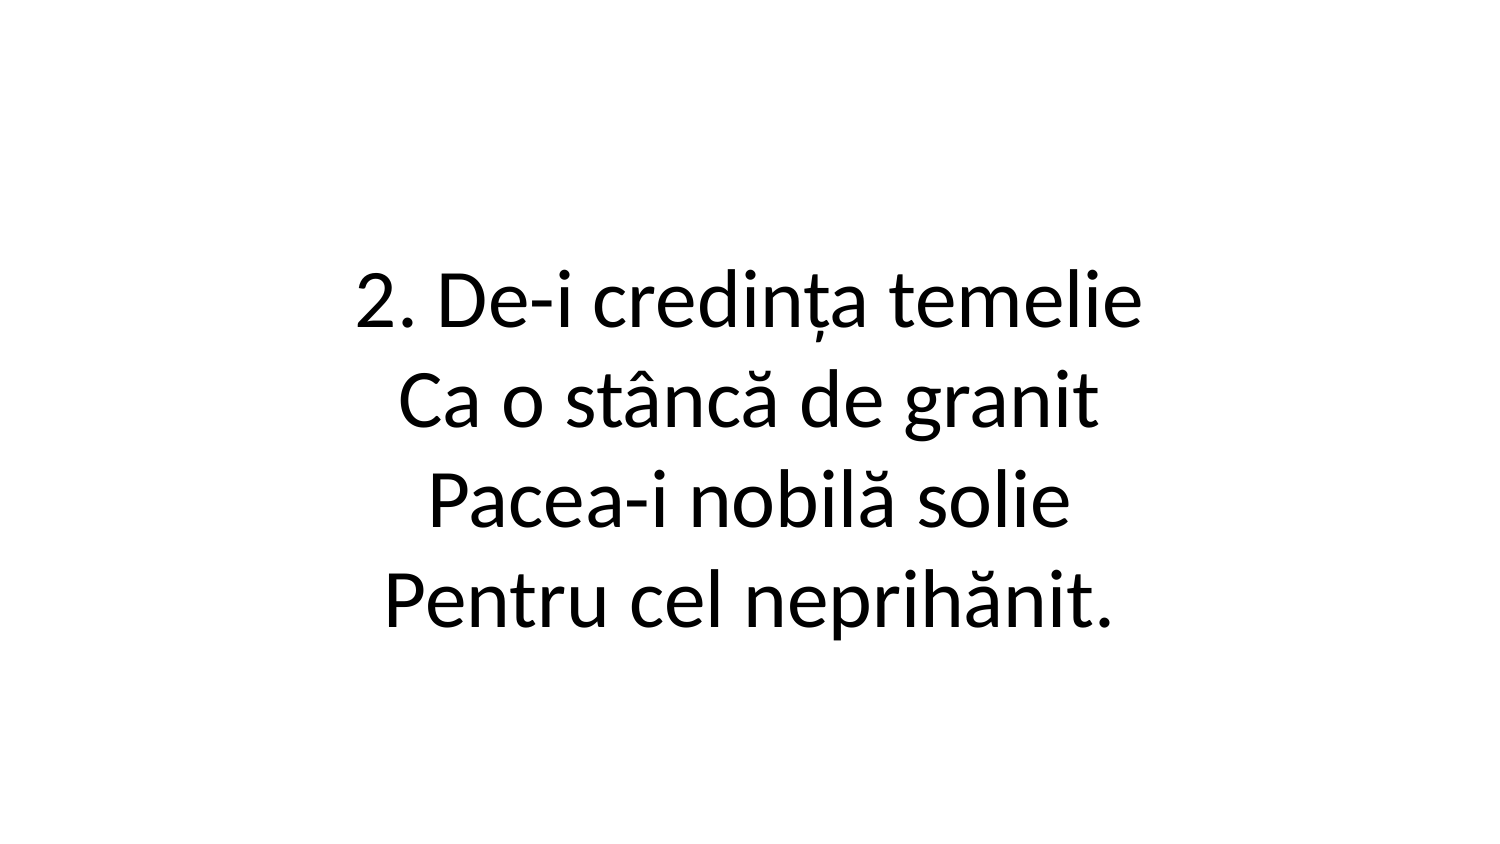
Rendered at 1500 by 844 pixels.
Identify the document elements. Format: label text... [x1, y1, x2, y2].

text_box 2. De-i credința temelie Ca o stâncă de granit Pacea-i nobilă solie Pentru cel neprihănit. [340, 192, 1160, 652]
